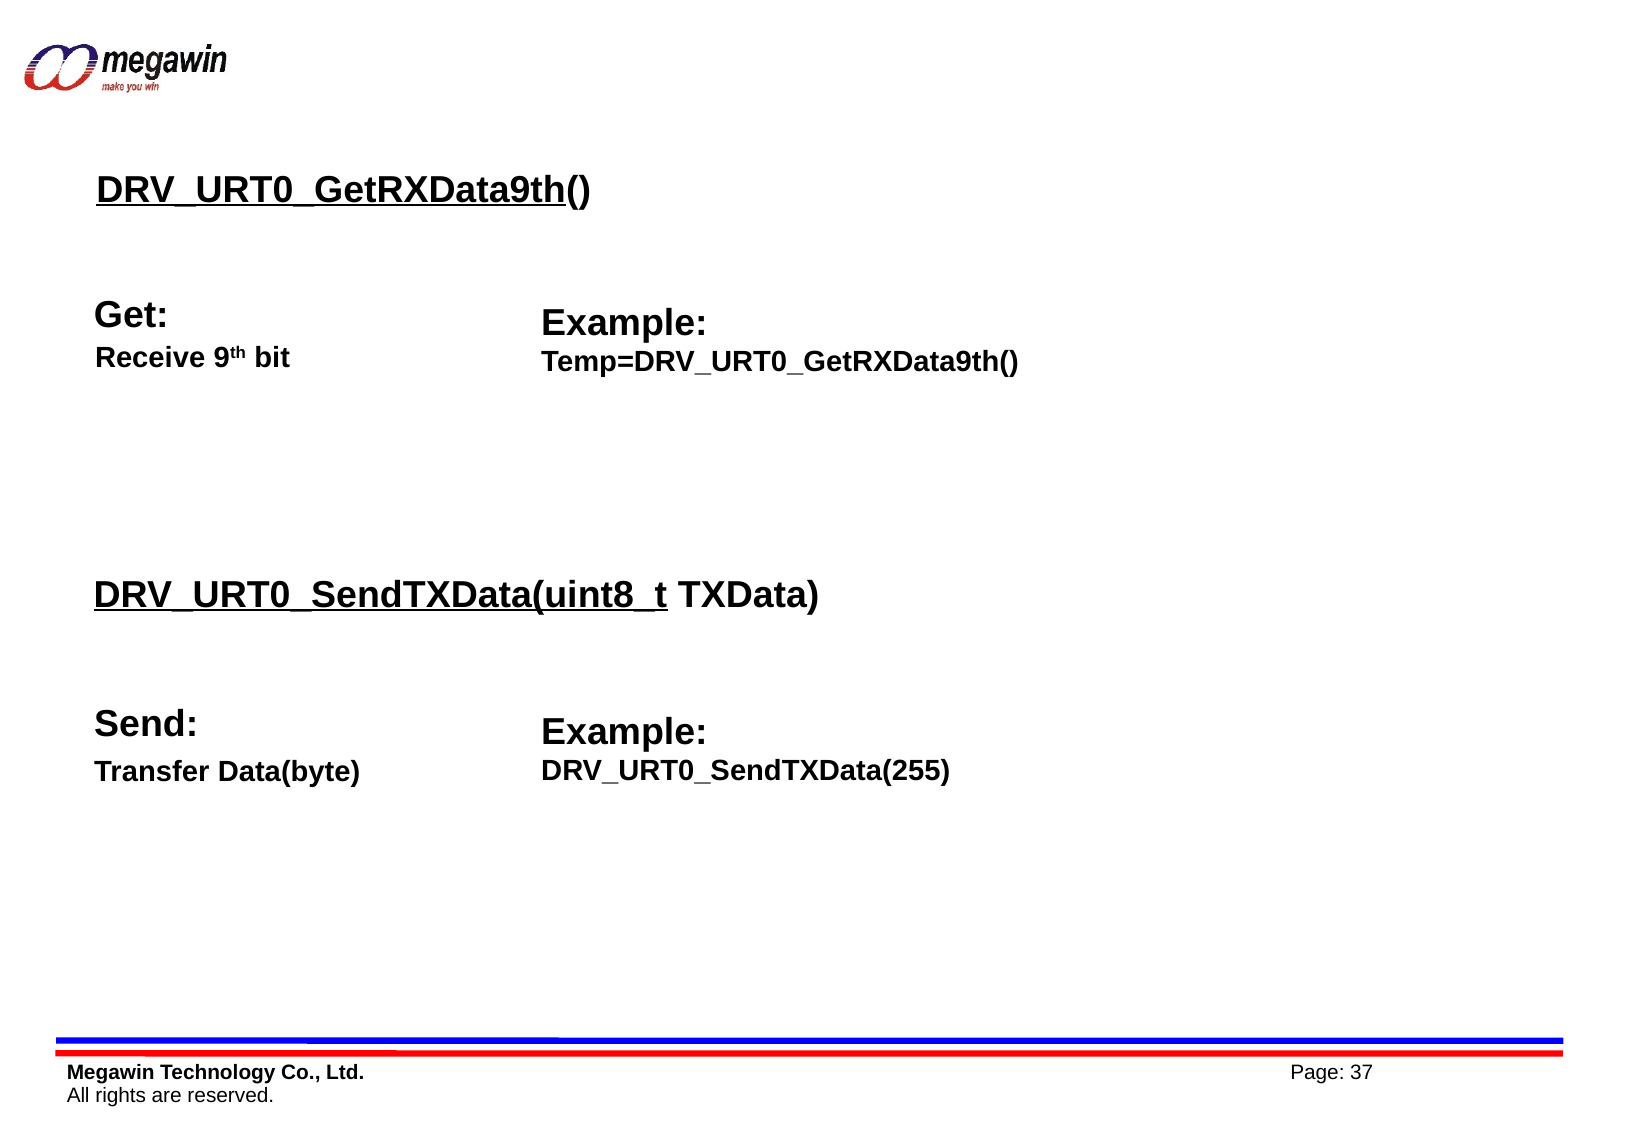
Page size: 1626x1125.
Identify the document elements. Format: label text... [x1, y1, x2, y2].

text_box Transfer Data(byte) [79, 744, 376, 795]
text_box Example: Temp=DRV_URT0_GetRXData9th() [526, 290, 1042, 421]
text_box DRV_URT0_SendTXData(uint8_t TXData) [78, 562, 866, 623]
text_box DRV_URT0_GetRXData9th() [81, 157, 606, 217]
text_box Send: [79, 692, 214, 744]
picture [19, 37, 231, 97]
text_box Receive 9th bit [80, 330, 306, 381]
text_box Example: DRV_URT0_SendTXData(255) [526, 699, 1009, 794]
text_box Get: [79, 282, 184, 343]
